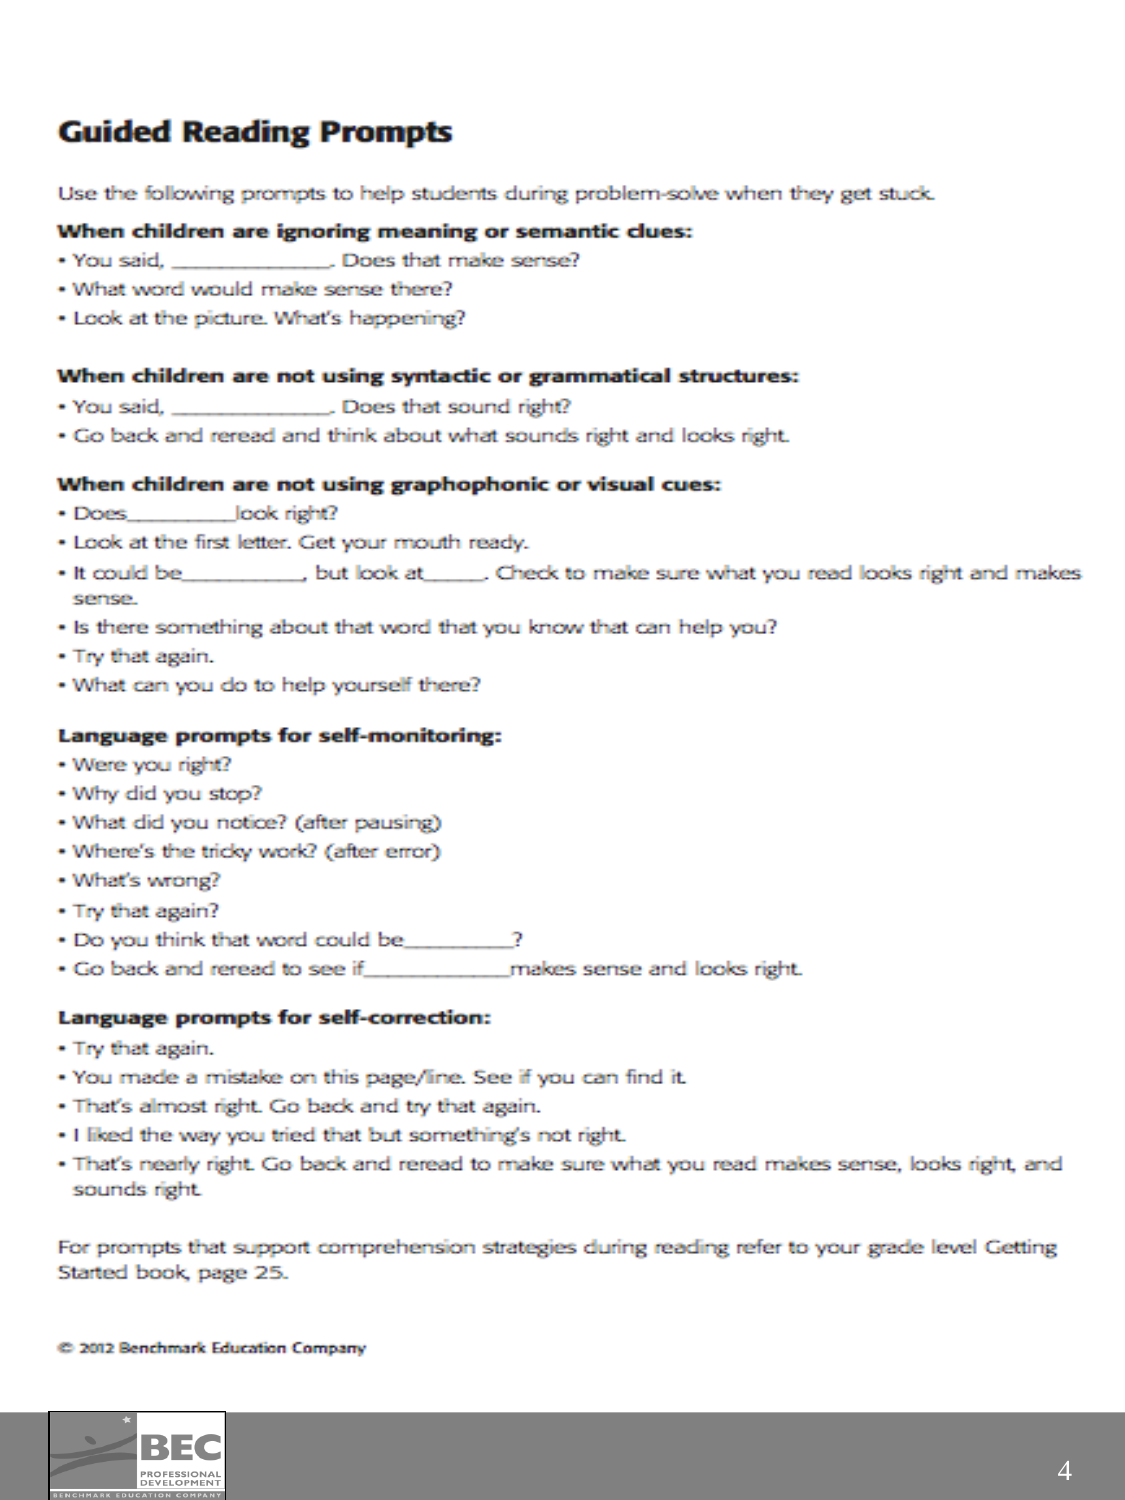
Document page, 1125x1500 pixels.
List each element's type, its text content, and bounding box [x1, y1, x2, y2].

picture [49, 99, 1125, 1376]
slide_number 4 [862, 1443, 1088, 1500]
